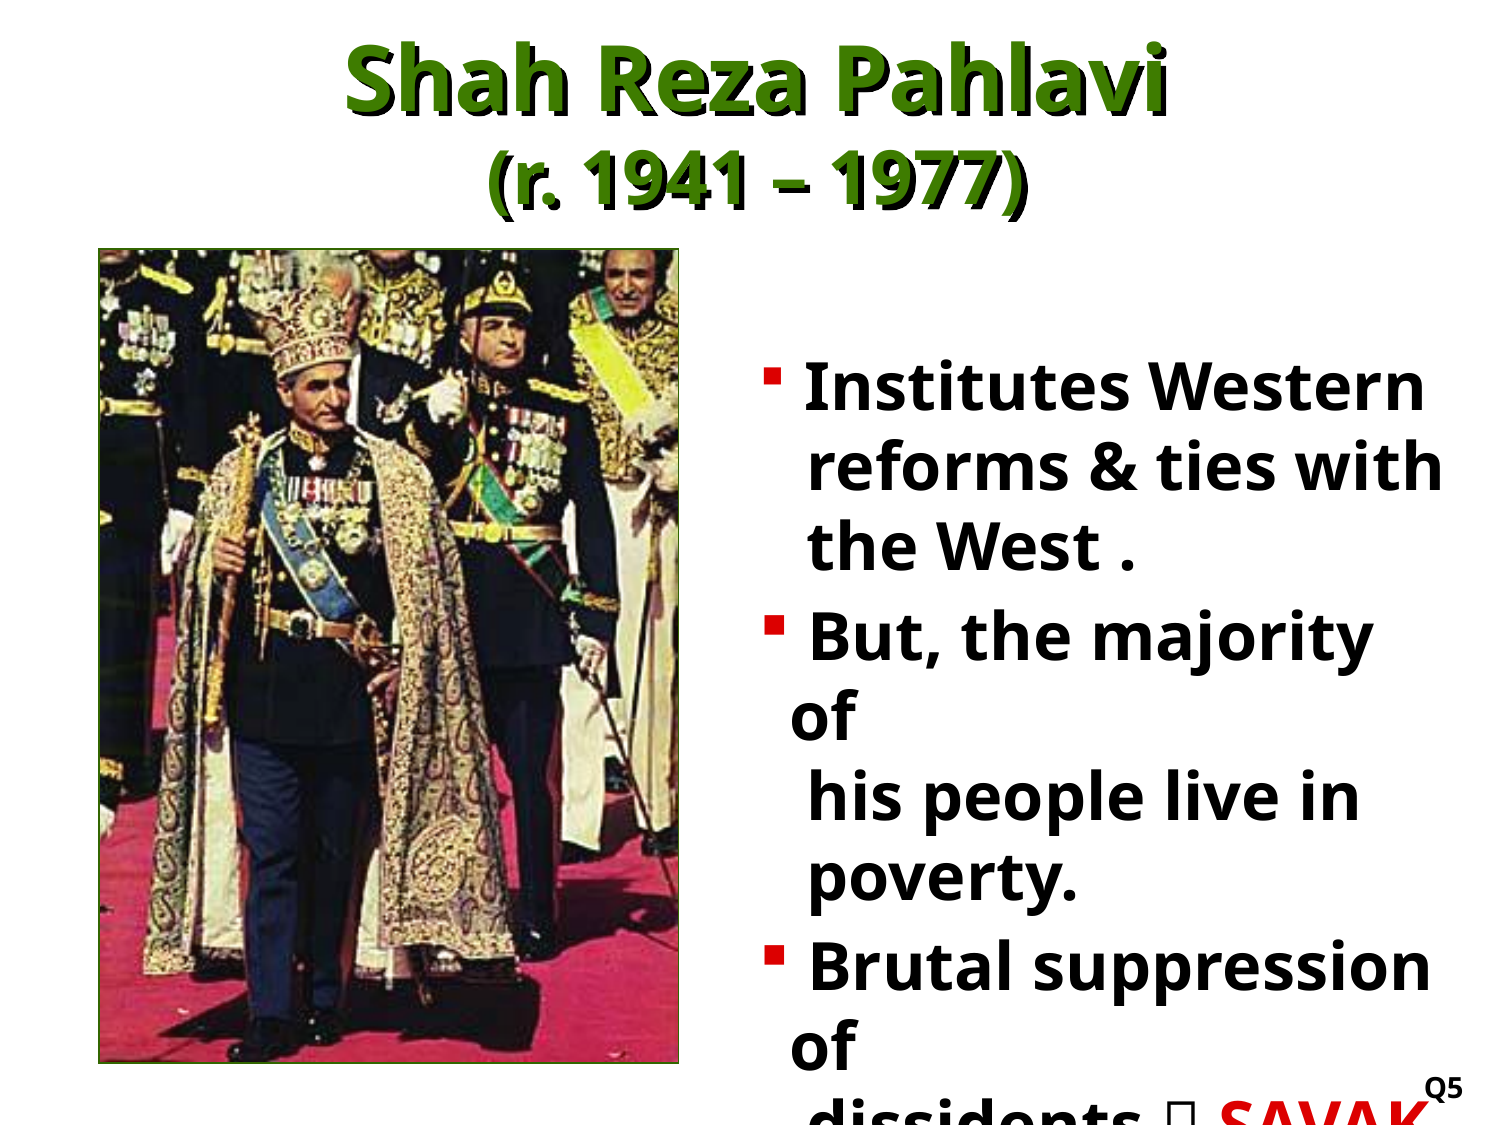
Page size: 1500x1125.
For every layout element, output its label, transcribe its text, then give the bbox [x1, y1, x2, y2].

text_box Shah Reza Pahlavi (r. 1941 – 1977) [249, 12, 1263, 228]
picture [99, 249, 679, 1063]
text_box Q5 [1399, 1062, 1488, 1113]
text_box Institutes Western reforms & ties with the West . But, the majority of his people live in poverty. Brutal suppression of dissidents  SAVAK [759, 343, 1450, 1125]
